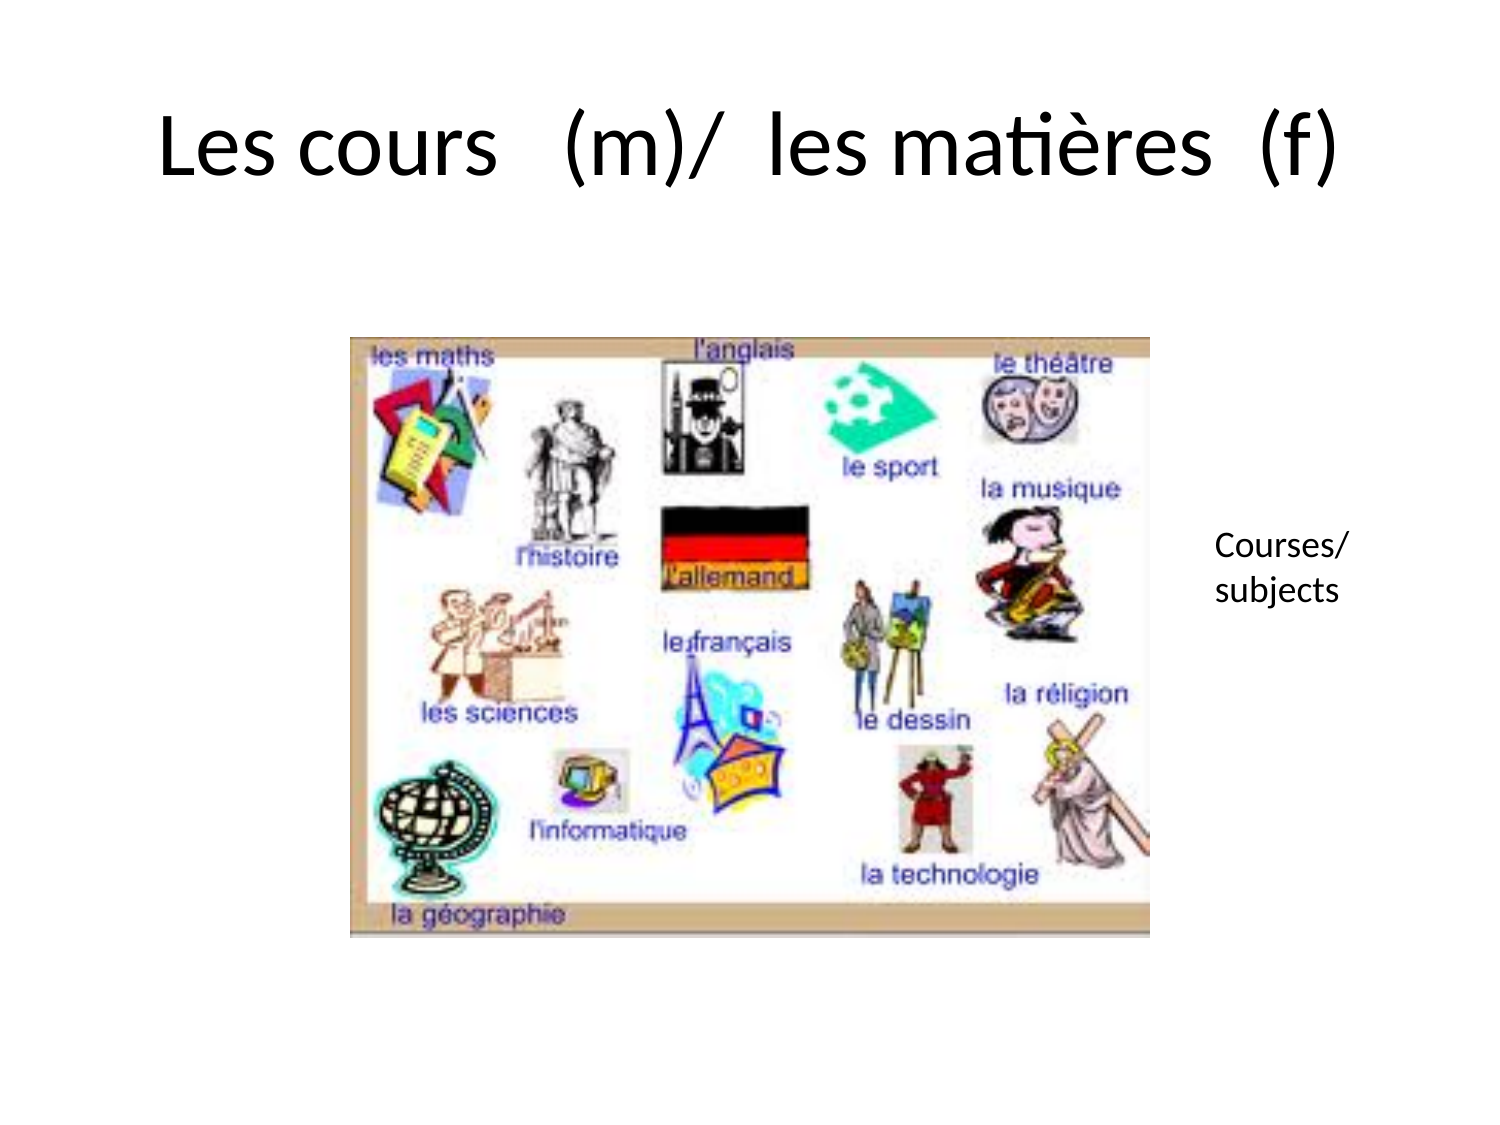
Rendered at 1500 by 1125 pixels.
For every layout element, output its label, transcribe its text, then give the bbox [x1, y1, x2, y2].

title Les cours (m)/ les matières (f) [75, 45, 1425, 233]
text_box Courses/ subjects [1200, 512, 1463, 618]
picture [349, 337, 1151, 938]
